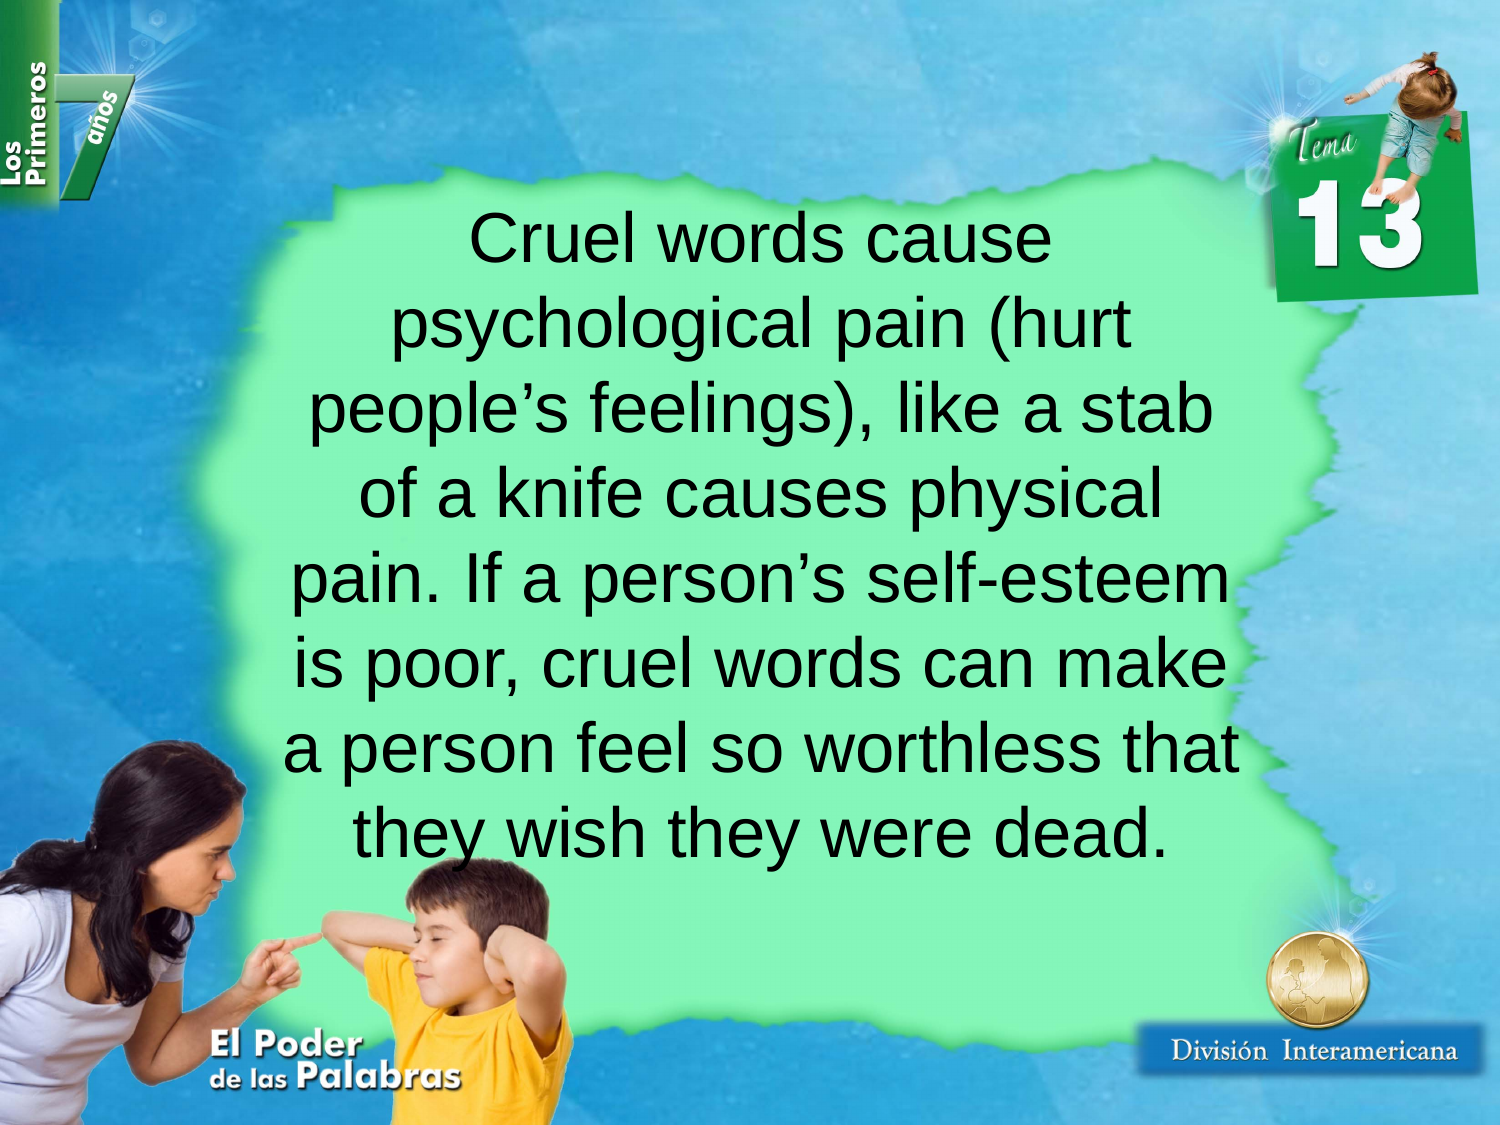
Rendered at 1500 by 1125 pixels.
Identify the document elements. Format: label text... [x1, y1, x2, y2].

picture [0, 0, 1500, 1125]
text_box Cruel words cause psychological pain (hurt people’s feelings), like a stab of a knife causes physical pain. If a person’s self-esteem is poor, cruel words can make a person feel so worthless that they wish they were dead. [265, 184, 1258, 879]
